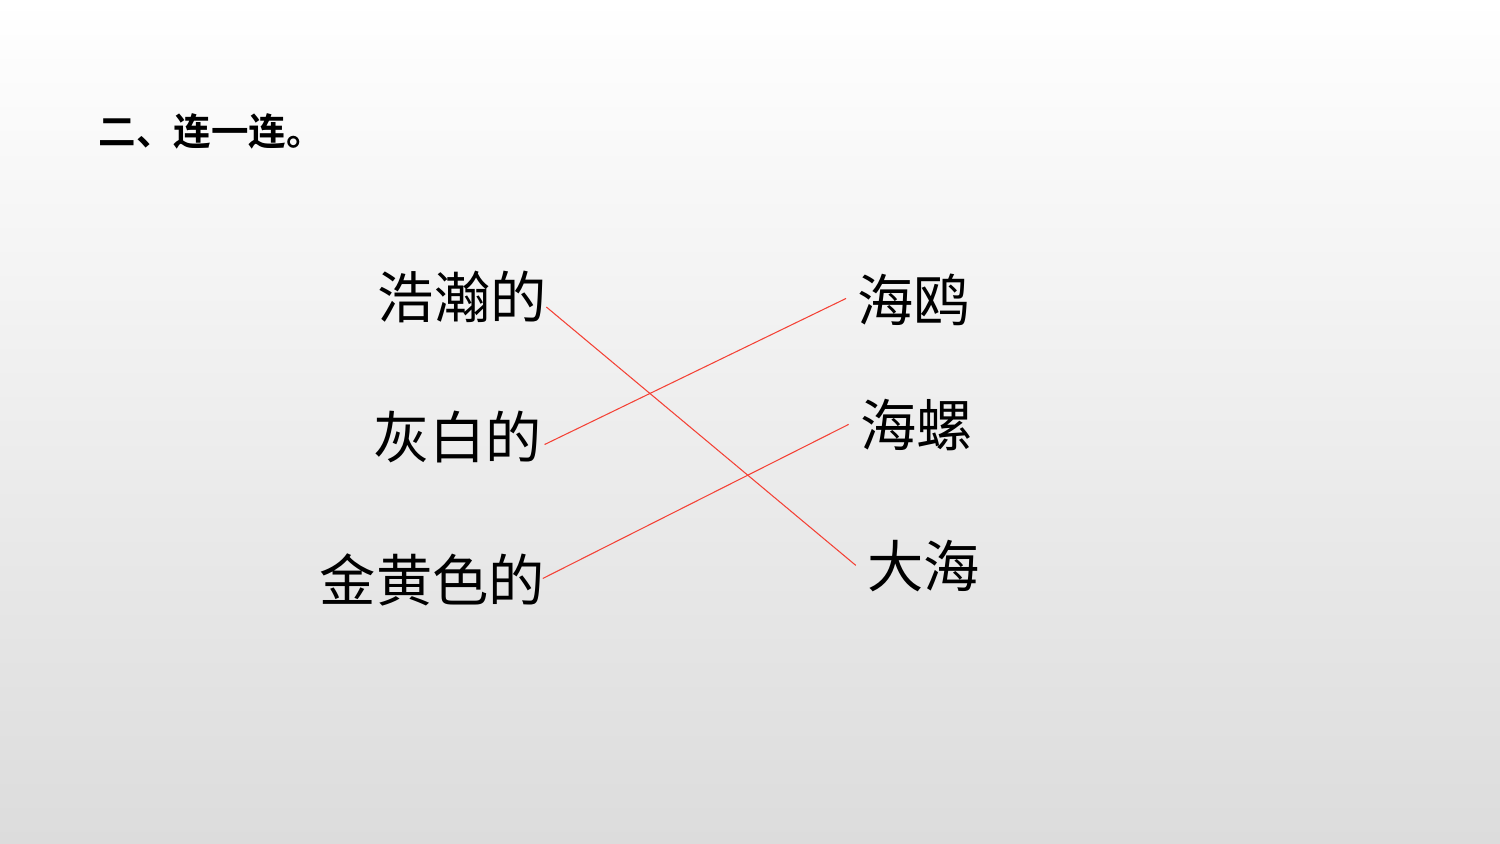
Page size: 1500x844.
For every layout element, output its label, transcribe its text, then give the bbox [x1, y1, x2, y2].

text_box 大海 [855, 526, 1280, 605]
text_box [544, 298, 846, 424]
text_box 海螺 [856, 385, 1273, 464]
text_box 二、连一连。 [87, 102, 1386, 159]
text_box 金黄色的 [308, 539, 745, 619]
text_box 海鸥 [846, 259, 1270, 338]
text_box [542, 424, 849, 579]
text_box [846, 307, 856, 566]
text_box 浩瀚的 [366, 256, 868, 336]
text_box 灰白的 [362, 396, 544, 476]
